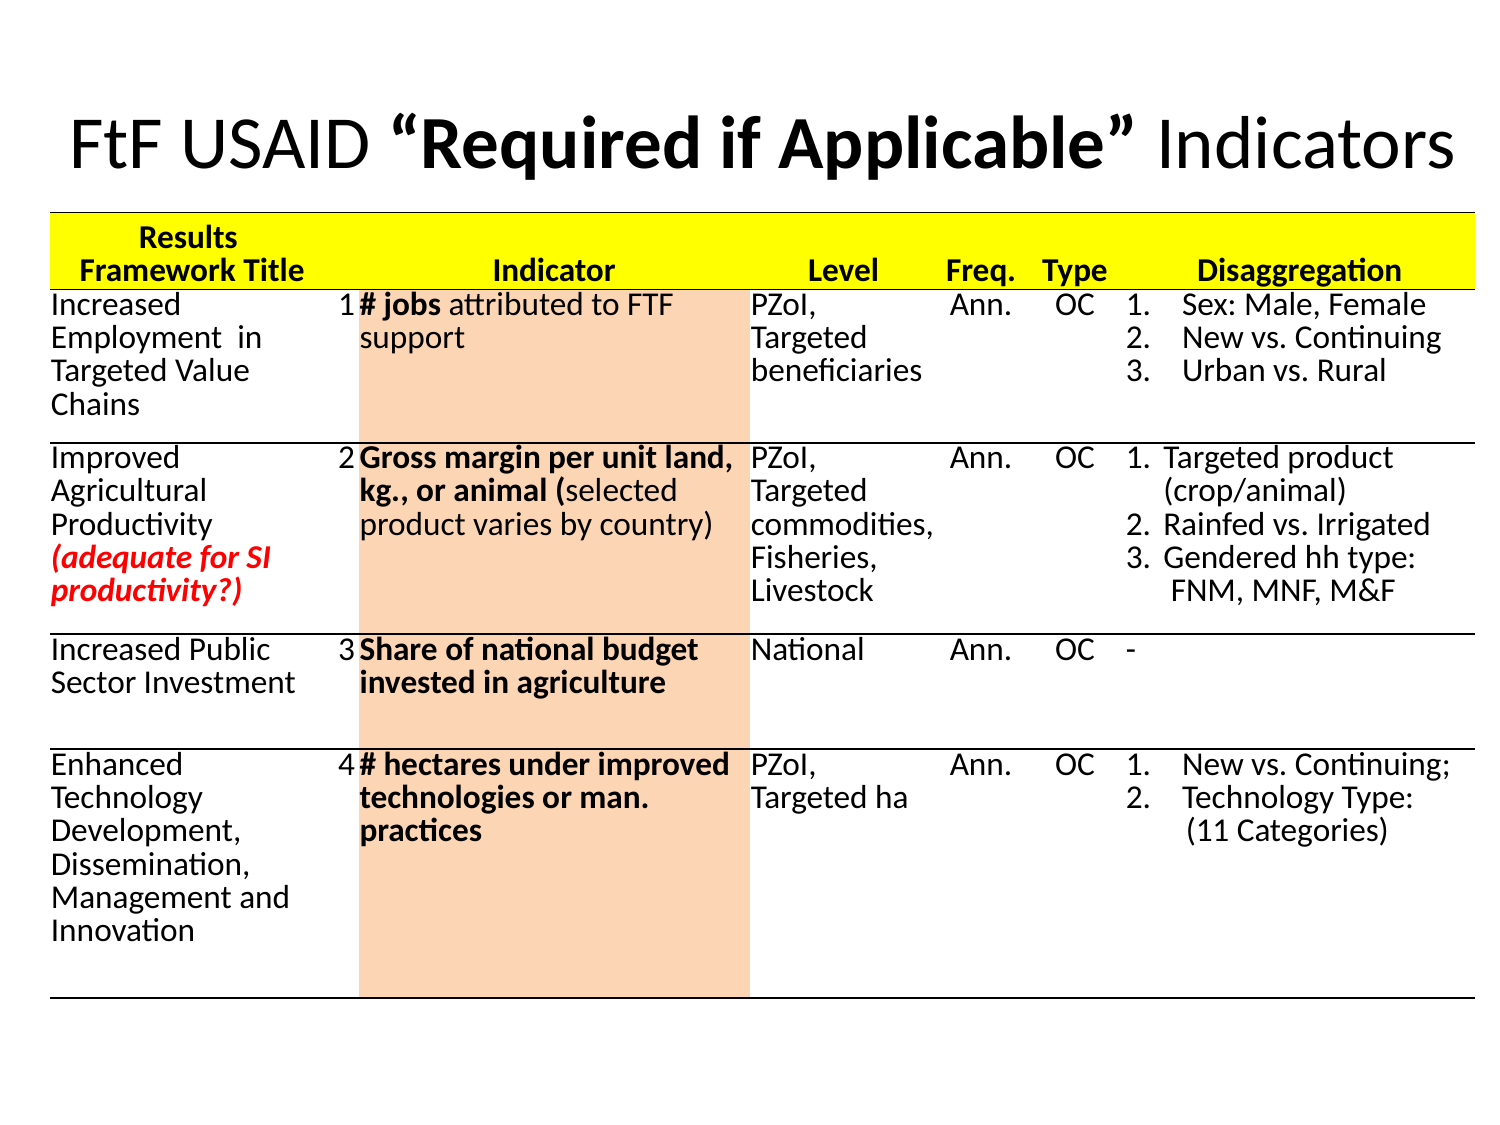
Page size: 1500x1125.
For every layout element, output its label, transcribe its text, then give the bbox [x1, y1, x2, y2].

table_header Disaggregation [1125, 213, 1475, 289]
table_cell OC [1025, 444, 1125, 633]
table_cell - [1125, 635, 1475, 748]
table_cell 1 [334, 290, 359, 442]
table_cell Ann. [937, 290, 1025, 442]
table_cell OC [1025, 290, 1125, 442]
table_cell Share of national budget invested in agriculture [359, 635, 750, 748]
table_header Level [750, 213, 937, 289]
table_cell Targeted product (crop/animal) Rainfed vs. Irrigated Gendered hh type: FNM, MNF, M&F [1125, 444, 1475, 633]
table_cell Ann. [937, 635, 1025, 748]
table_cell Gross margin per unit land, kg., or animal (selected product varies by country) [359, 444, 750, 633]
table_cell National [750, 635, 937, 748]
table_cell OC [1025, 635, 1125, 748]
table_cell Increased Employment in Targeted Value Chains [50, 290, 334, 442]
table_cell Ann. [937, 444, 1025, 633]
table_cell Sex: Male, Female New vs. Continuing Urban vs. Rural [1125, 290, 1475, 442]
table_cell # hectares under improved technologies or man. practices [359, 750, 750, 997]
table_header Freq. [937, 213, 1025, 289]
table_cell Ann. [937, 750, 1025, 997]
table_header Type [1025, 213, 1125, 289]
table_header Indicator [359, 213, 750, 289]
table_cell OC [1025, 750, 1125, 997]
table_cell Increased Public Sector Investment [50, 635, 334, 748]
table_cell 3 [334, 635, 359, 748]
table_cell New vs. Continuing; Technology Type: (11 Categories) [1125, 750, 1475, 997]
table_header Results Framework Title [50, 213, 334, 289]
table_header [334, 213, 359, 289]
title FtF USAID “Required if Applicable” Indicators [24, 45, 1500, 233]
table_cell PZoI, Targeted commodities, Fisheries, Livestock [750, 444, 937, 633]
table_cell PZoI, Targeted ha [750, 750, 937, 997]
table_cell Improved Agricultural Productivity (adequate for SI productivity?) [50, 444, 334, 633]
table_cell 4 [334, 750, 359, 997]
table_cell Enhanced Technology Development, Dissemination, Management and Innovation [50, 750, 334, 997]
table_cell PZoI, Targeted beneficiaries [750, 290, 937, 442]
table_cell 2 [334, 444, 359, 633]
table_cell # jobs attributed to FTF support [359, 290, 750, 442]
